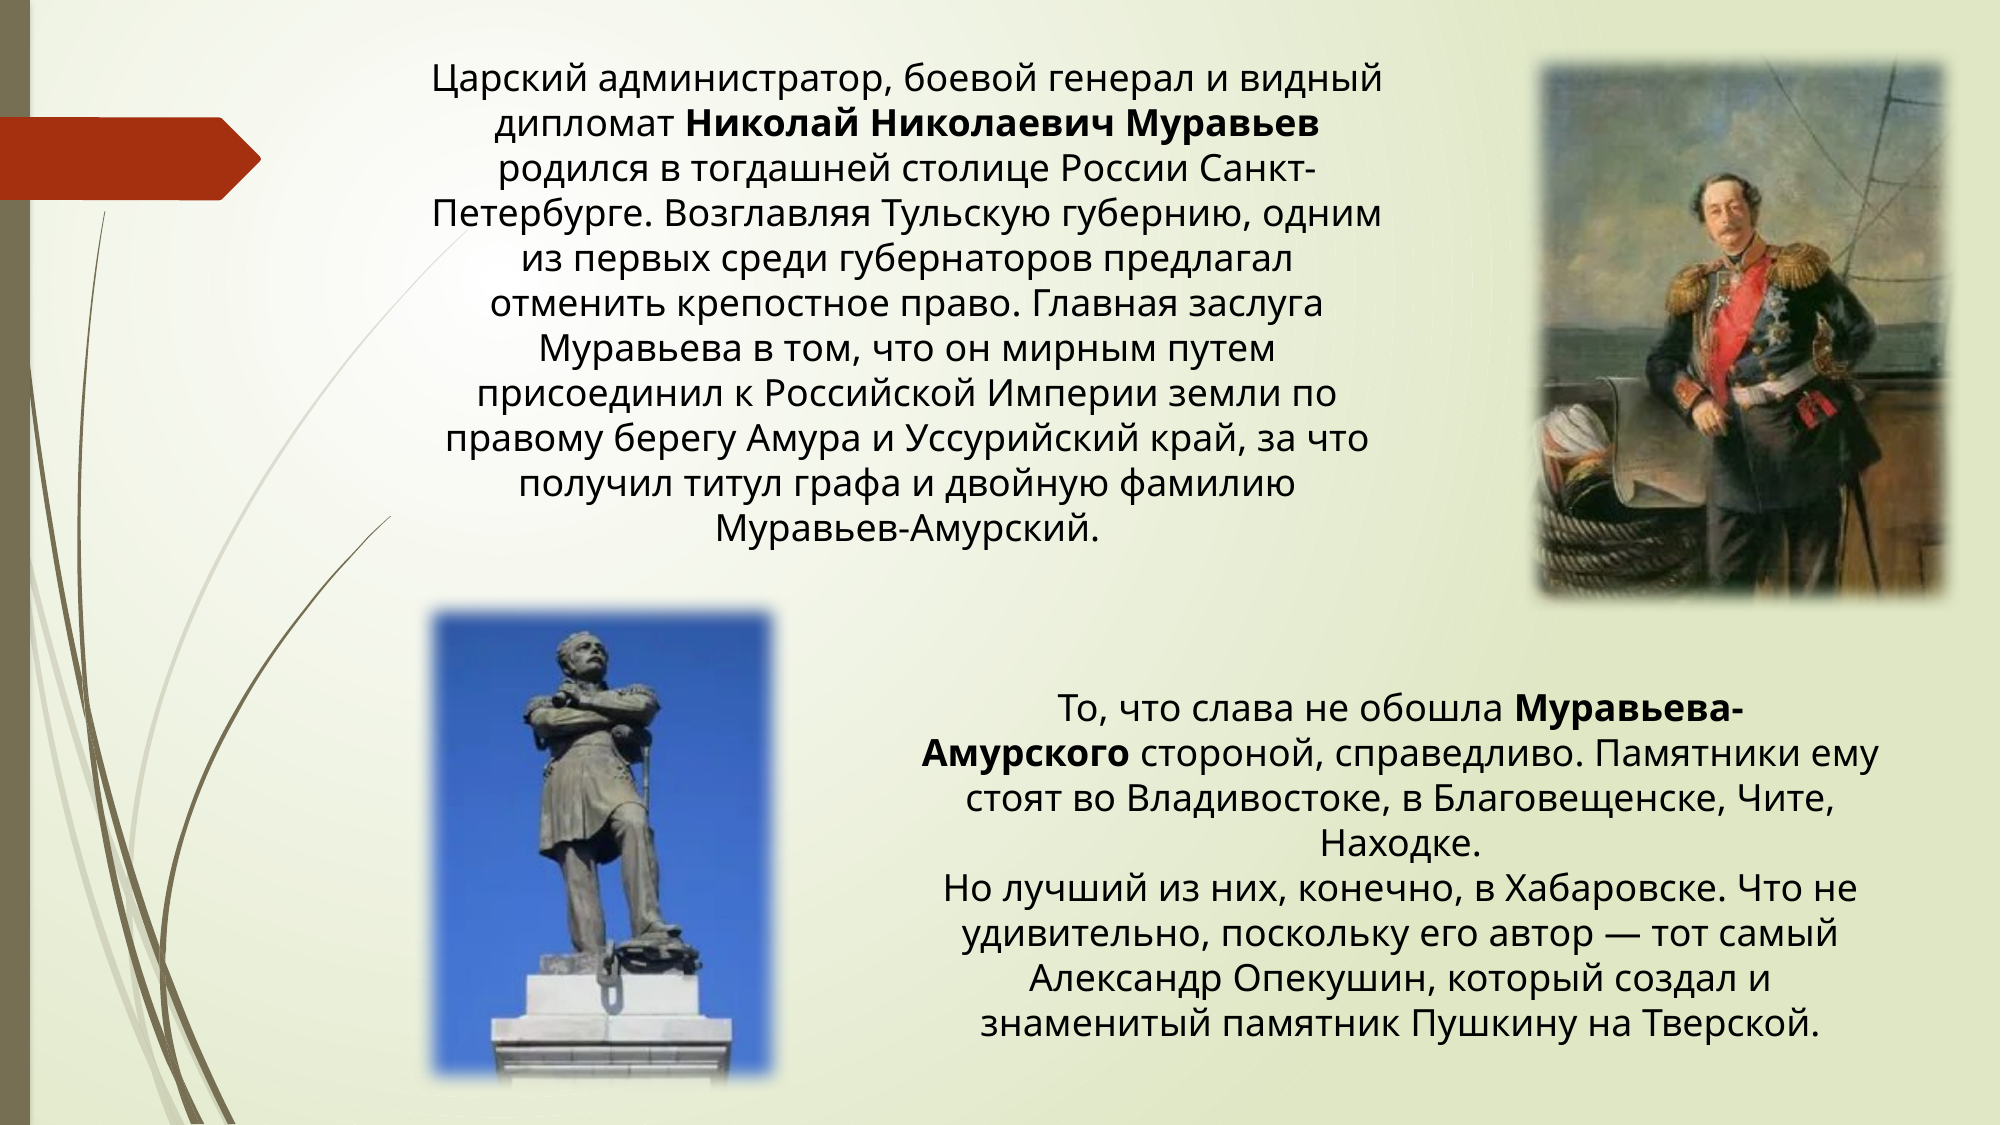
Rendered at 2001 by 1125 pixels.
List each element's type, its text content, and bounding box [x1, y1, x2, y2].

text_box Царский администратор, боевой генерал и видный дипломат Николай Николаевич Муравьев родился в тогдашней столице России Санкт-Петербурге. Возглавляя Тульскую губернию, одним из первых среди губернаторов предлагал отменить крепостное право. Главная заслуга Муравьева в том, что он мирным путем присоединил к Российской Империи земли по правому берегу Амура и Уссурийский край, за что получил титул графа и двойную фамилию Муравьев-Амурский. [414, 46, 1401, 557]
text_box То, что слава не обошла Муравьева-Амурского стороной, справедливо. Памятники ему стоят во Владивостоке, в Благовещенске, Чите, Находке. Но лучший из них, конечно, в Хабаровске. Что не удивительно, поскольку его автор — тот самый Александр Опекушин, который создал и знаменитый памятник Пушкину на Тверской. [900, 676, 1901, 1052]
picture [1521, 46, 1962, 613]
picture [413, 593, 790, 1094]
